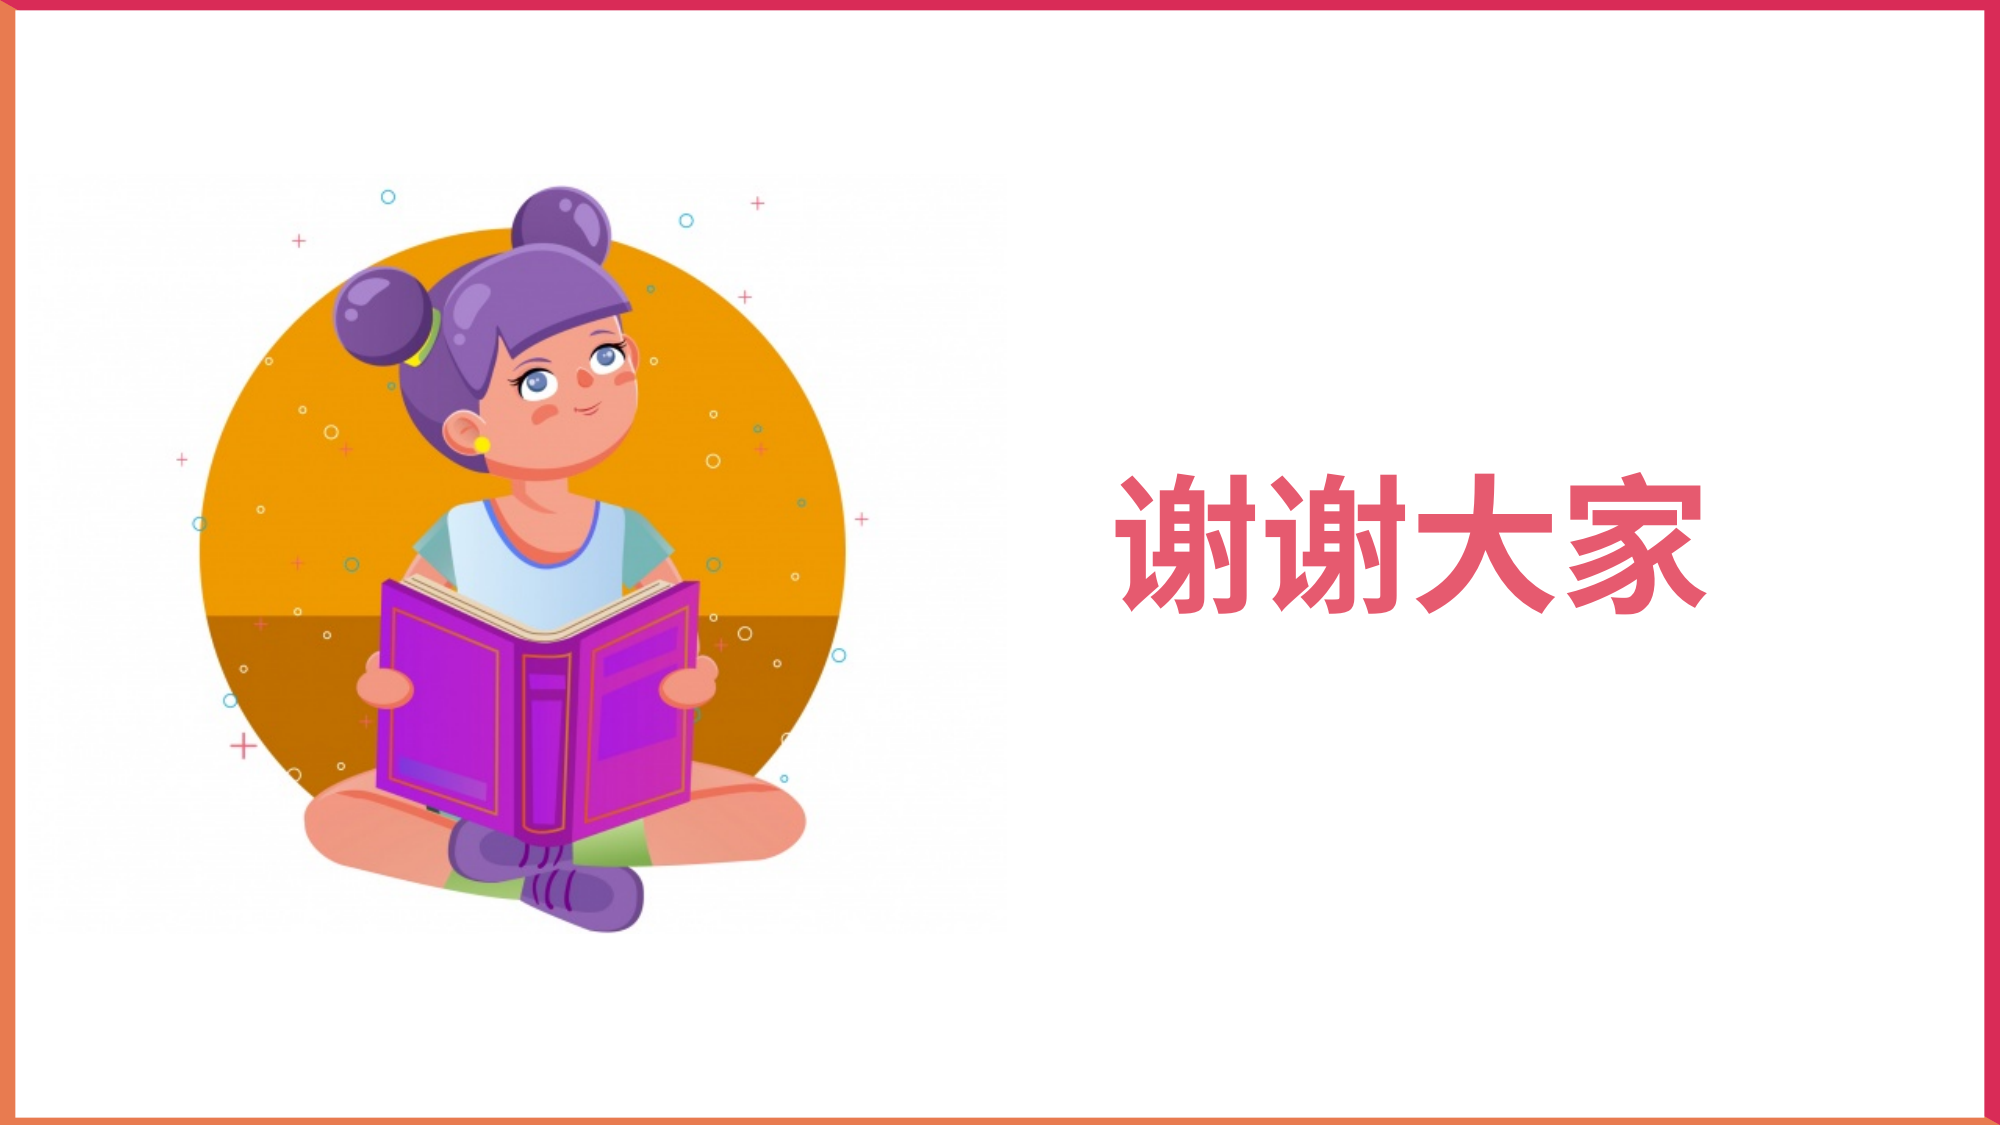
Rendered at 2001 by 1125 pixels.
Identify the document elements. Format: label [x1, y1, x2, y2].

picture [28, 174, 1007, 934]
text_box [0, 0, 2000, 1125]
